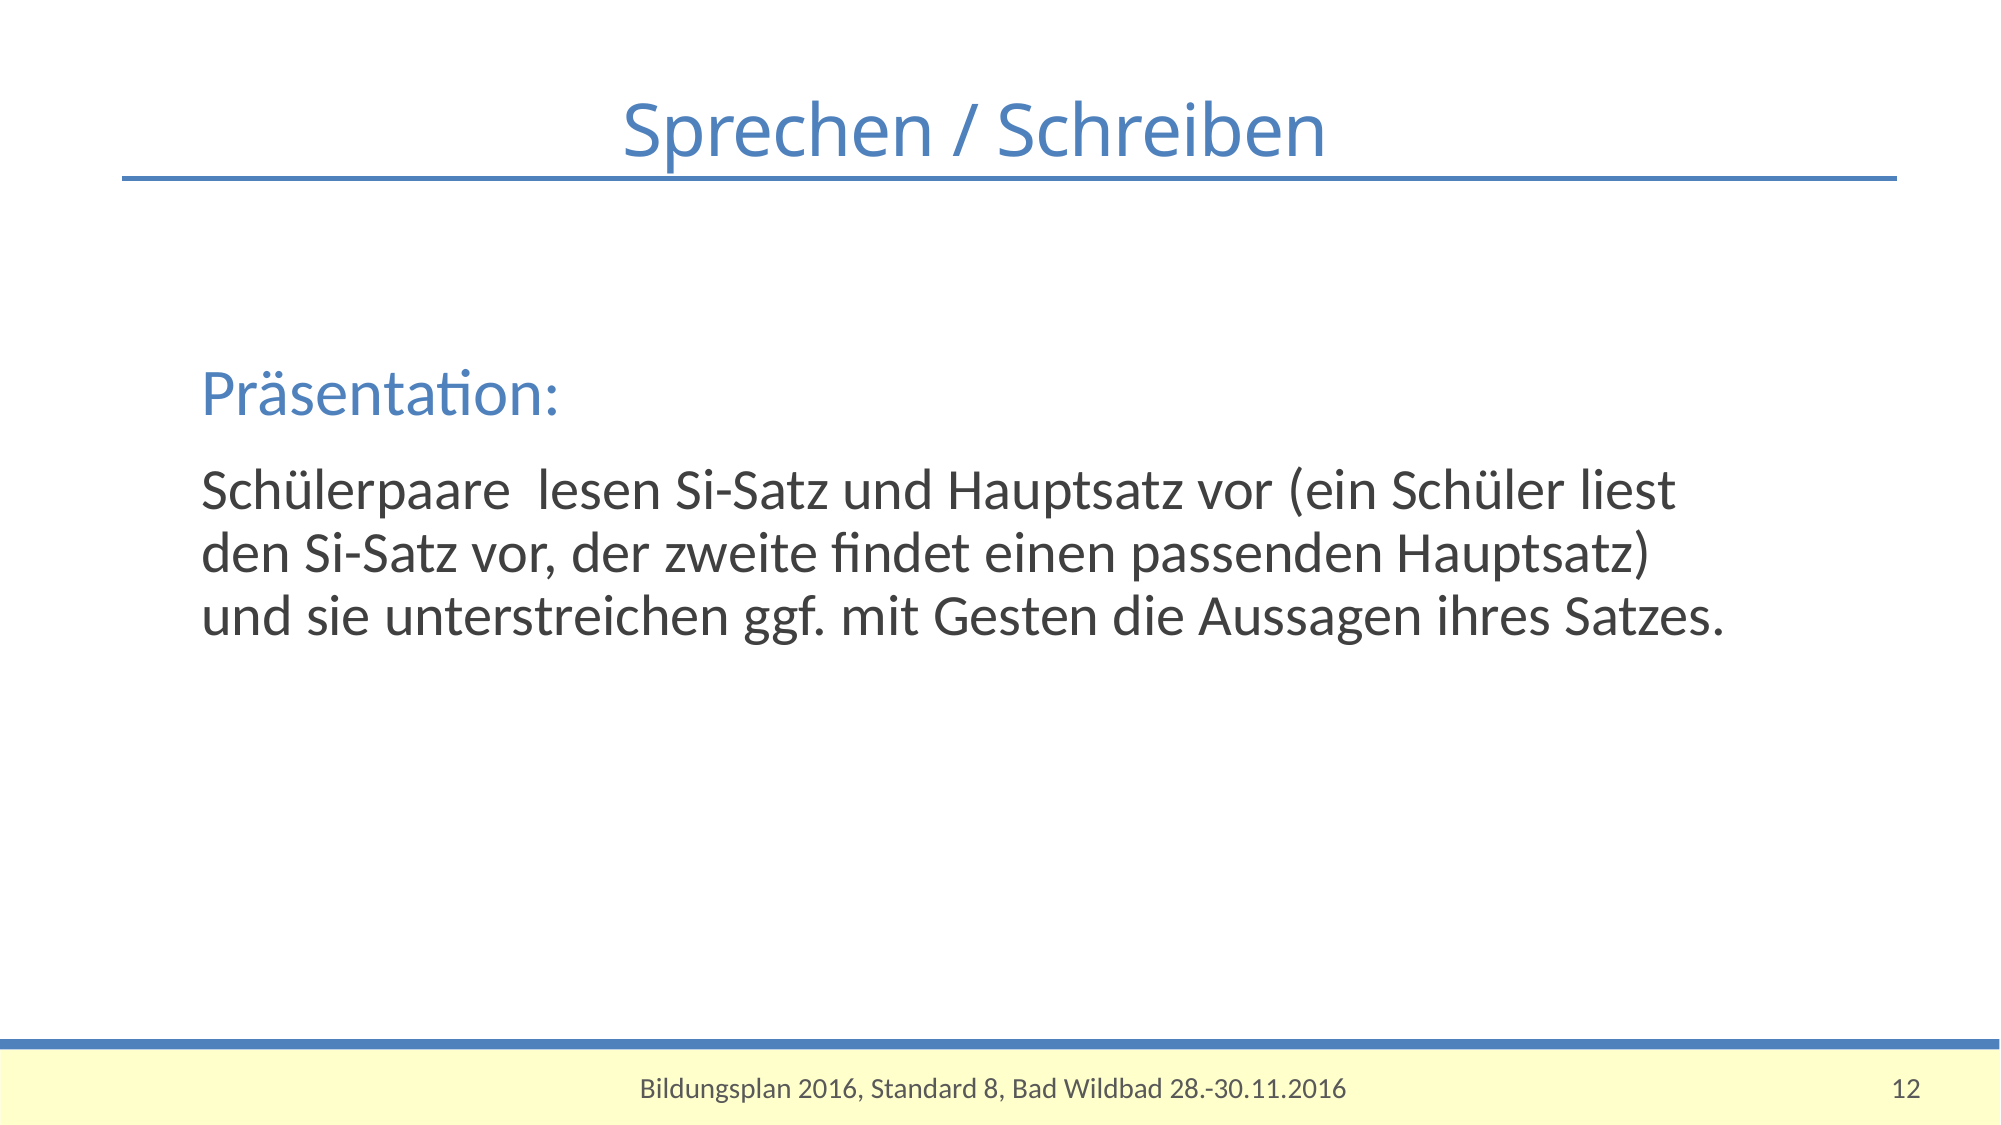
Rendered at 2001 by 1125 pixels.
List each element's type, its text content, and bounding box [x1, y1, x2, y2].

title Sprechen / Schreiben [607, 52, 1412, 176]
list Präsentation: Schülerpaare lesen Si-Satz und Hauptsatz vor (ein Schüler liest den Si-Satz vor, der zweite findet einen passenden Hauptsatz) und sie unterstreichen ggf. mit Gesten die Aussagen ihres Satzes. [186, 350, 1757, 815]
